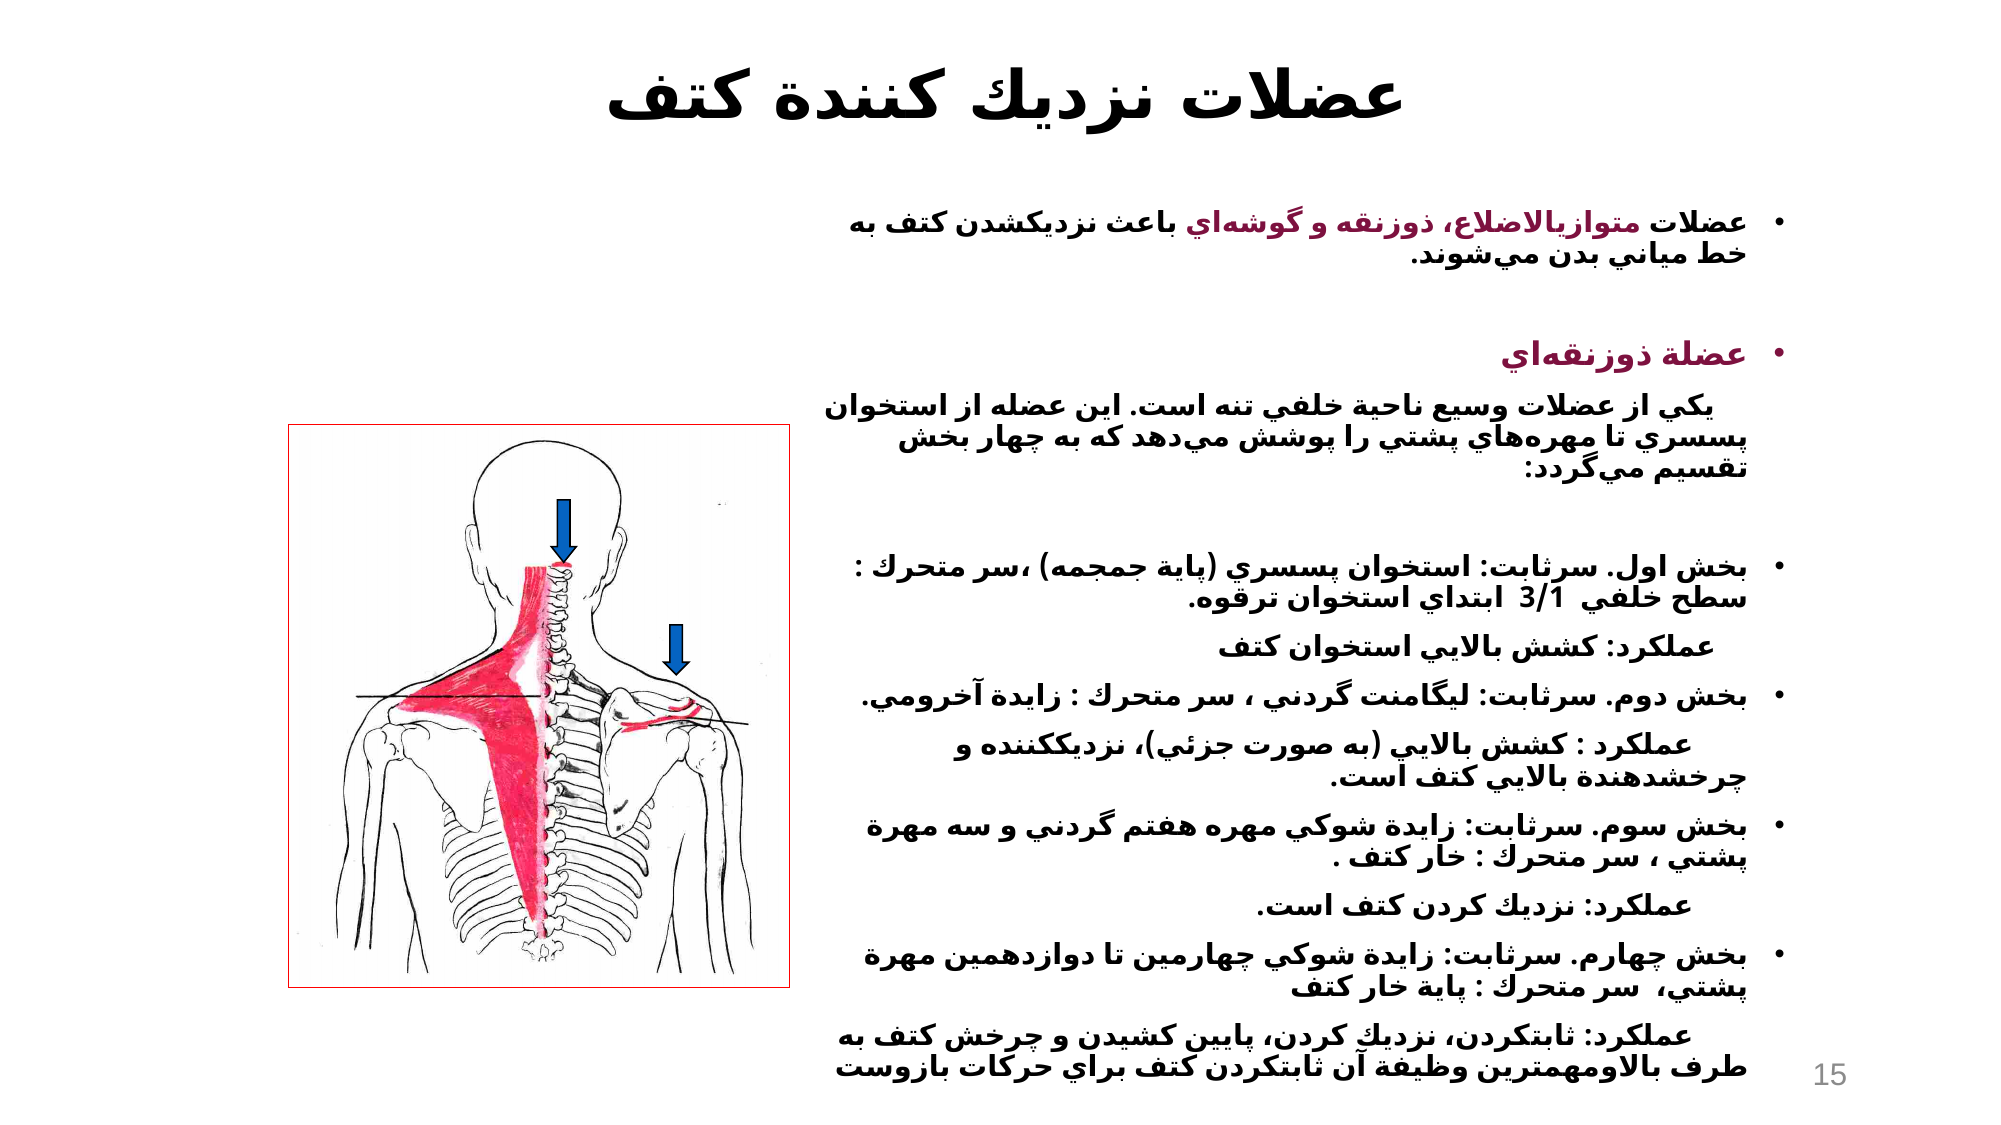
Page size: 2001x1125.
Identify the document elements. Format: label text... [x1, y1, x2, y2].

title ‎ عضلات نزديك كنندة كتف [291, 42, 1729, 231]
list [288, 424, 790, 988]
slide_number 15 [1412, 1042, 1863, 1103]
list عضلات متوازي‎الاضلاع، ذوزنقه و گوشه‌اي باعث نزديك‎شدن كتف به خط مياني بدن مي‌شوند. عضلة ذوزنقه‌اي يكي از عضلات وسيع ناحية خلفي تنه است. اين عضله از استخوان پس‎سري تا مهره‌هاي پشتي را پوشش مي‌دهد كه به چهار بخش تقسيم مي‌گردد: بخش اول. سرثابت: استخوان پس‎سري (پاية جمجمه) ،سر متحرك : سطح خلفي 3/1 ابتداي استخوان ترقوه. عملكرد: كشش بالايي استخوان كتف بخش دوم. سرثابت: ليگامنت گردني ، سر متحرك : زايدة آخرومي. عملكرد : كشش بالايي (به صورت جزئي)، نزديك‎كننده و چرخش‎دهندة بالايي كتف است. بخش سوم. سرثابت: زايدة شوكي مهره هفتم گردني و سه مهرة پشتي ، سر متحرك : خار كتف . عملکرد: نزديك كردن كتف است. بخش چهارم. سرثابت: زايدة شوكي چهارمين تا دوازدهمين مهرة پشتي، سر متحرك : پاية خار كتف عملکرد: ثابت‎كردن، نزديك كردن، پايين كشيدن و چرخش كتف به طرف بالاومهمترين وظيفة آن ثابت‎كردن كتف براي حركات بازوست [801, 199, 1799, 1094]
